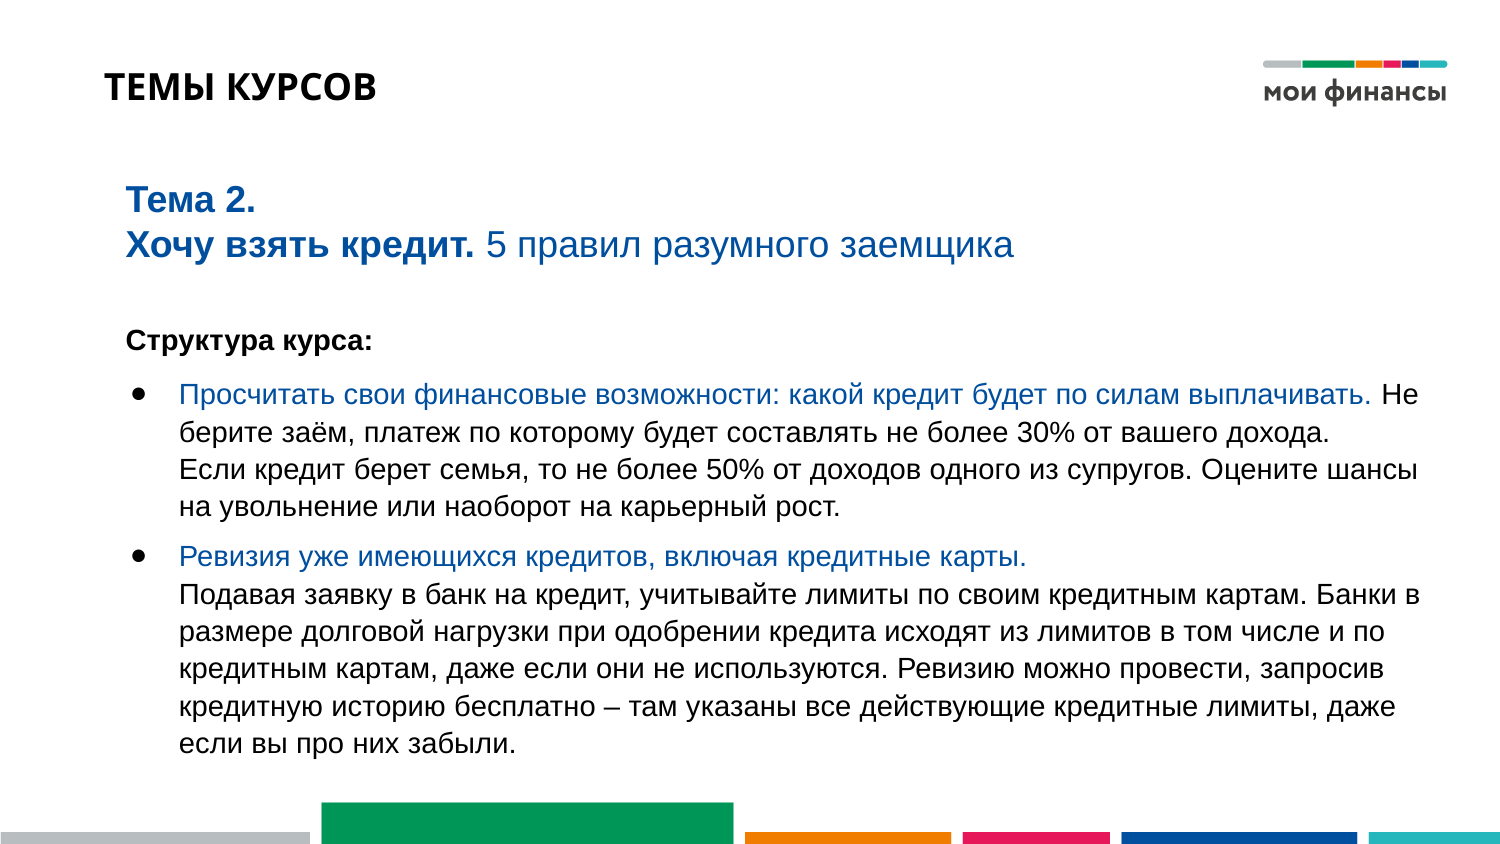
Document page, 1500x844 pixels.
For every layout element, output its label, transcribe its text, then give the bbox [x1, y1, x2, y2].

list Тема 2. Хочу взять кредит. 5 правил разумного заемщика Структура курса: Просчитать свои финансовые возможности: какой кредит будет по силам выплачивать. Не берите заём, платеж по которому будет составлять не более 30% от вашего дохода. Если кредит берет семья, то не более 50% от доходов одного из супругов. Оцените шансы на увольнение или наоборот на карьерный рост. Ревизия уже имеющихся кредитов, включая кредитные карты. Подавая заявку в банк на кредит, учитывайте лимиты по своим кредитным картам. Банки в размере долговой нагрузки при одобрении кредита исходят из лимитов в том числе и по кредитным картам, даже если они не используются. Ревизию можно провести, запросив кредитную историю бесплатно – там указаны все действующие кредитные лимиты, даже если вы про них забыли. [103, 174, 1446, 747]
title ТЕМЫ КУРСОВ [103, 62, 1234, 174]
picture [0, 0, 1500, 844]
